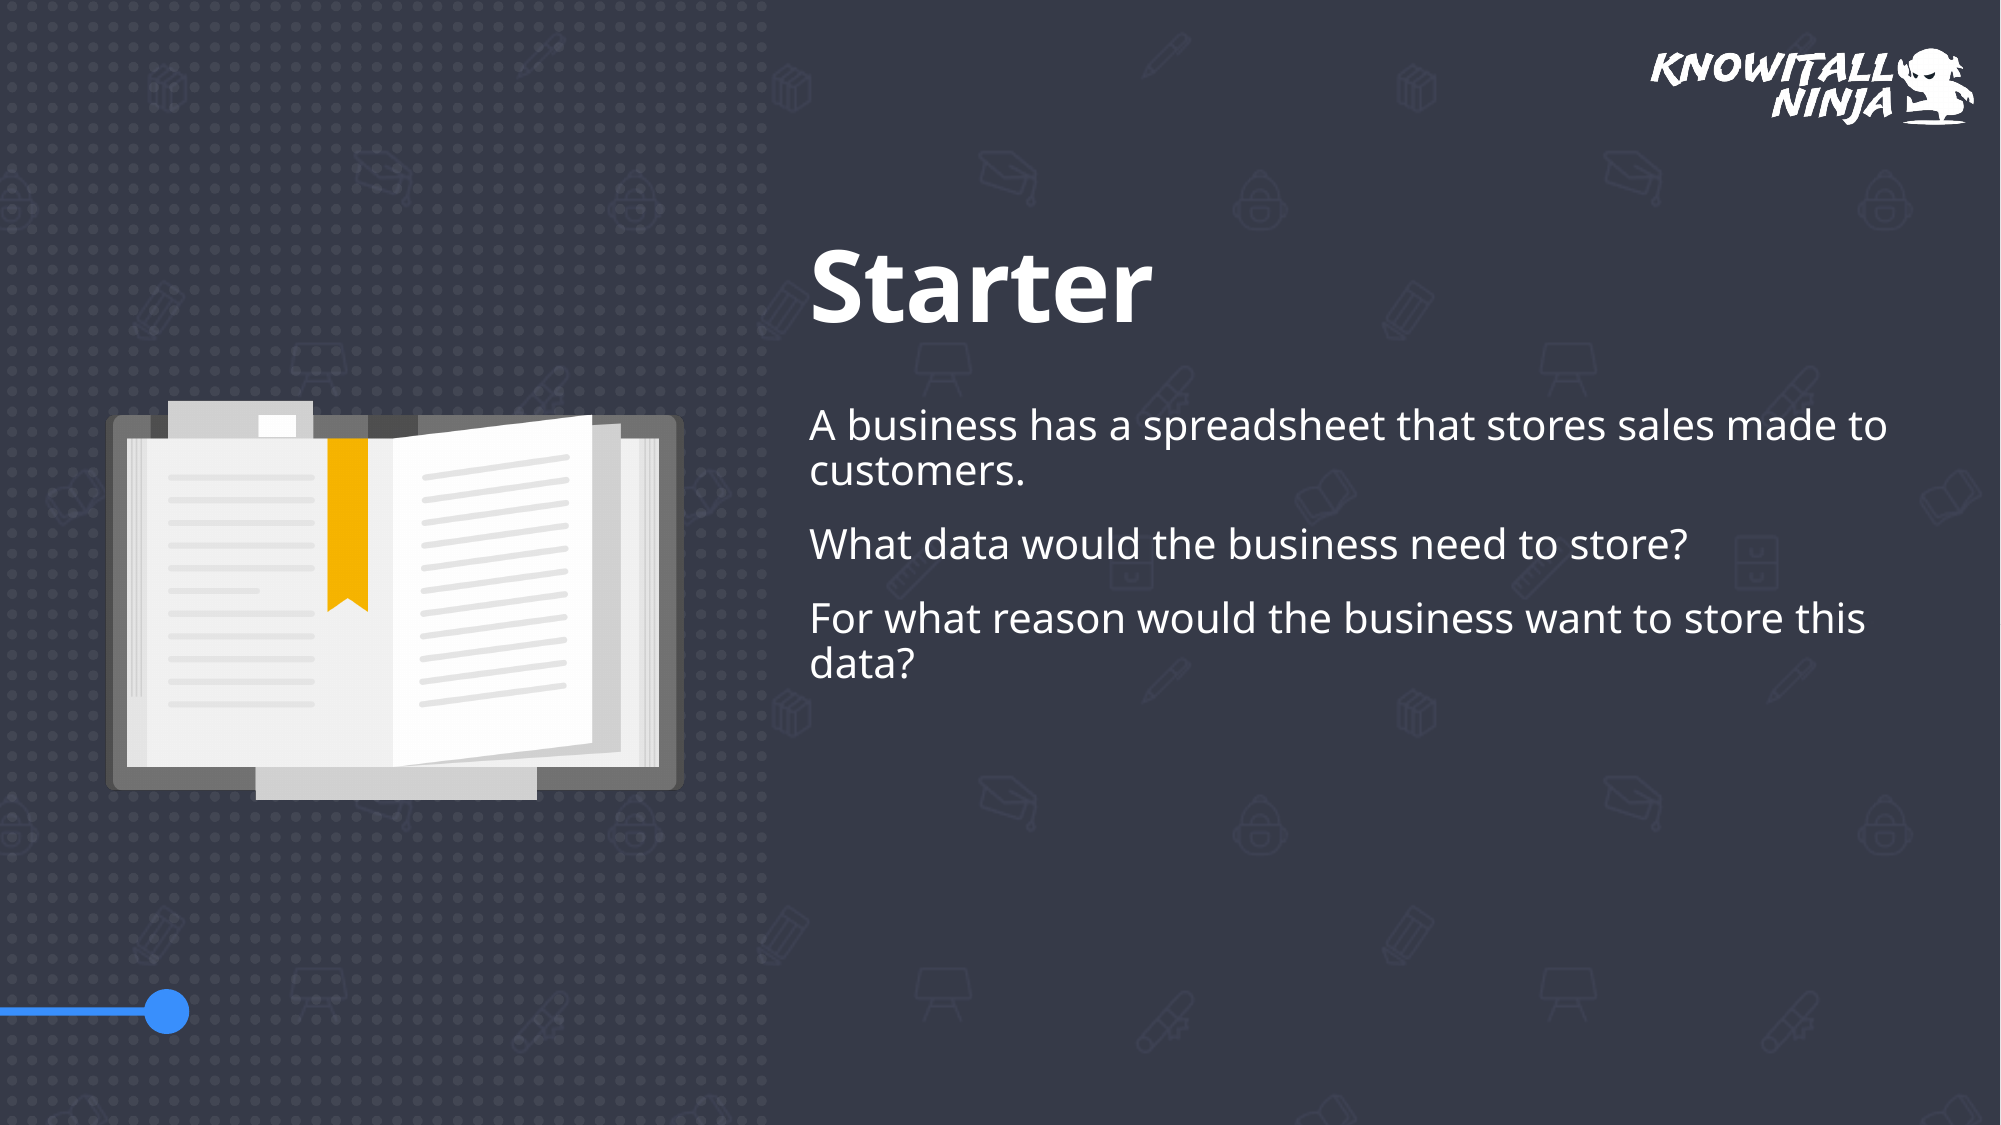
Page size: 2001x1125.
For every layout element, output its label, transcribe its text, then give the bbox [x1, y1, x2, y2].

picture [0, 0, 2001, 1125]
list A business has a spreadsheet that stores sales made to customers. What data would the business need to store? For what reason would the business want to store this data? [794, 397, 1928, 1090]
title Starter [794, 125, 1928, 351]
